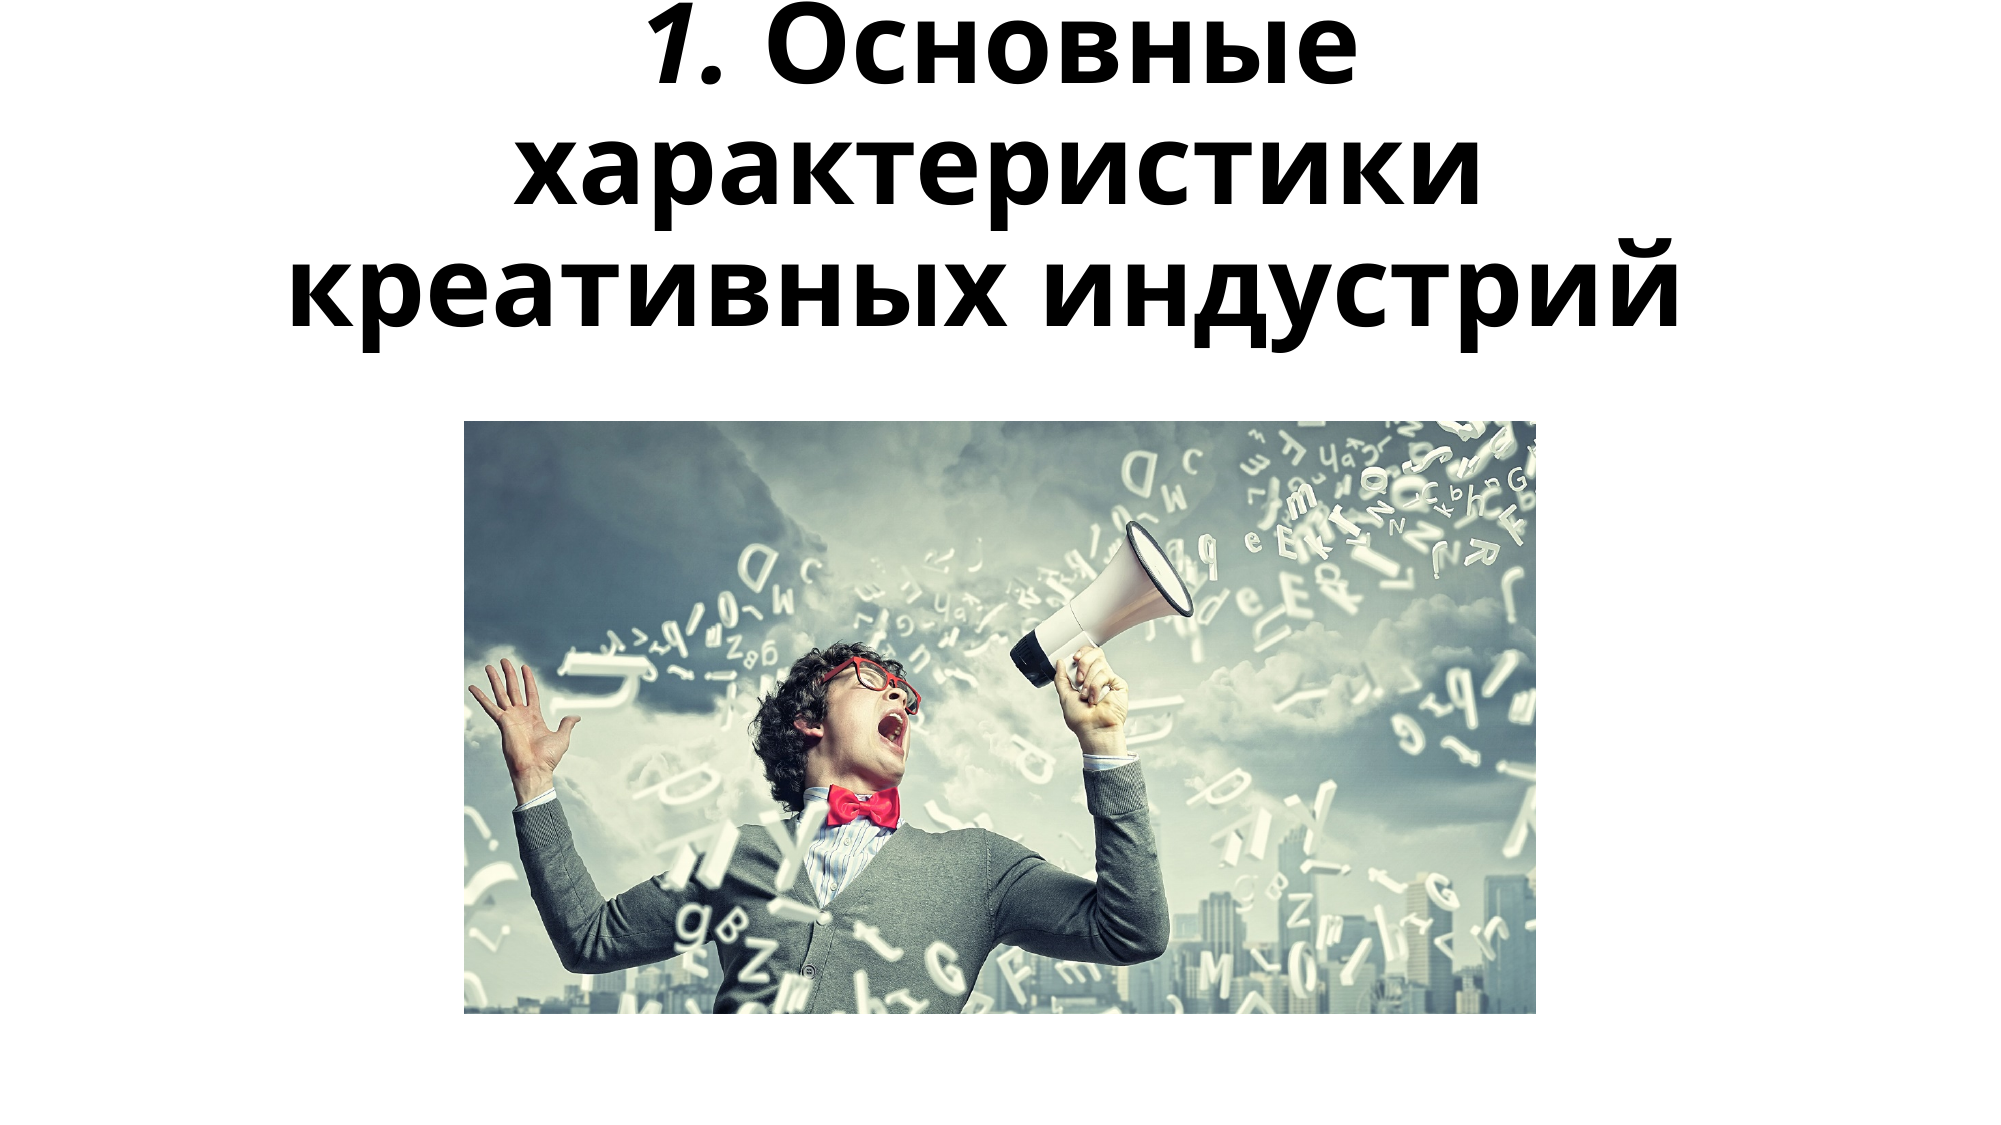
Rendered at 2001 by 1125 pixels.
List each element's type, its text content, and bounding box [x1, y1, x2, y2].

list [464, 421, 1536, 1014]
title 1. Основные характеристики креативных индустрий [137, 59, 1863, 278]
